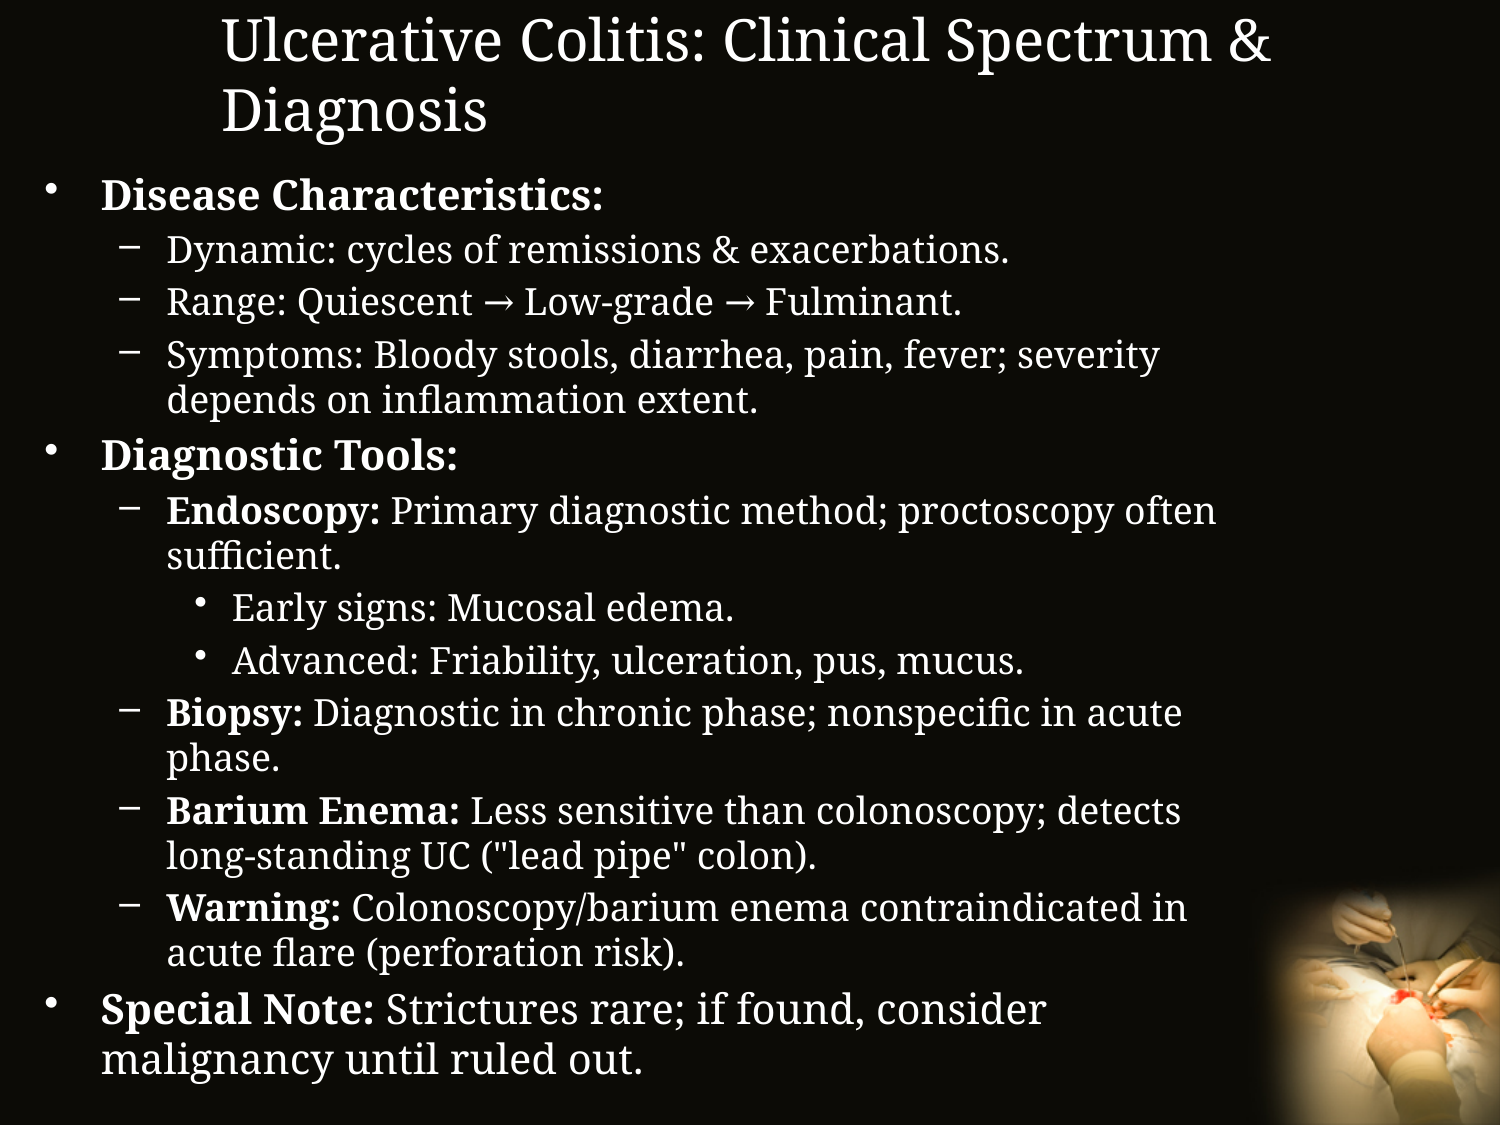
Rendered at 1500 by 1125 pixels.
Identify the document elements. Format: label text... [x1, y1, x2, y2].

title Ulcerative Colitis: Clinical Spectrum & Diagnosis [206, 30, 1377, 115]
picture [0, 0, 1500, 1125]
list Disease Characteristics: Dynamic: cycles of remissions & exacerbations. Range: Quiescent → Low-grade → Fulminant. Symptoms: Bloody stools, diarrhea, pain, fever; severity depends on inflammation extent. Diagnostic Tools: Endoscopy: Primary diagnostic method; proctoscopy often sufficient. Early signs: Mucosal edema. Advanced: Friability, ulceration, pus, mucus. Biopsy: Diagnostic in chronic phase; nonspecific in acute phase. Barium Enema: Less sensitive than colonoscopy; detects long-standing UC ("lead pipe" colon). Warning: Colonoscopy/barium enema contraindicated in acute flare (perforation risk). Special Note: Strictures rare; if found, consider malignancy until ruled out. [29, 160, 1259, 1036]
